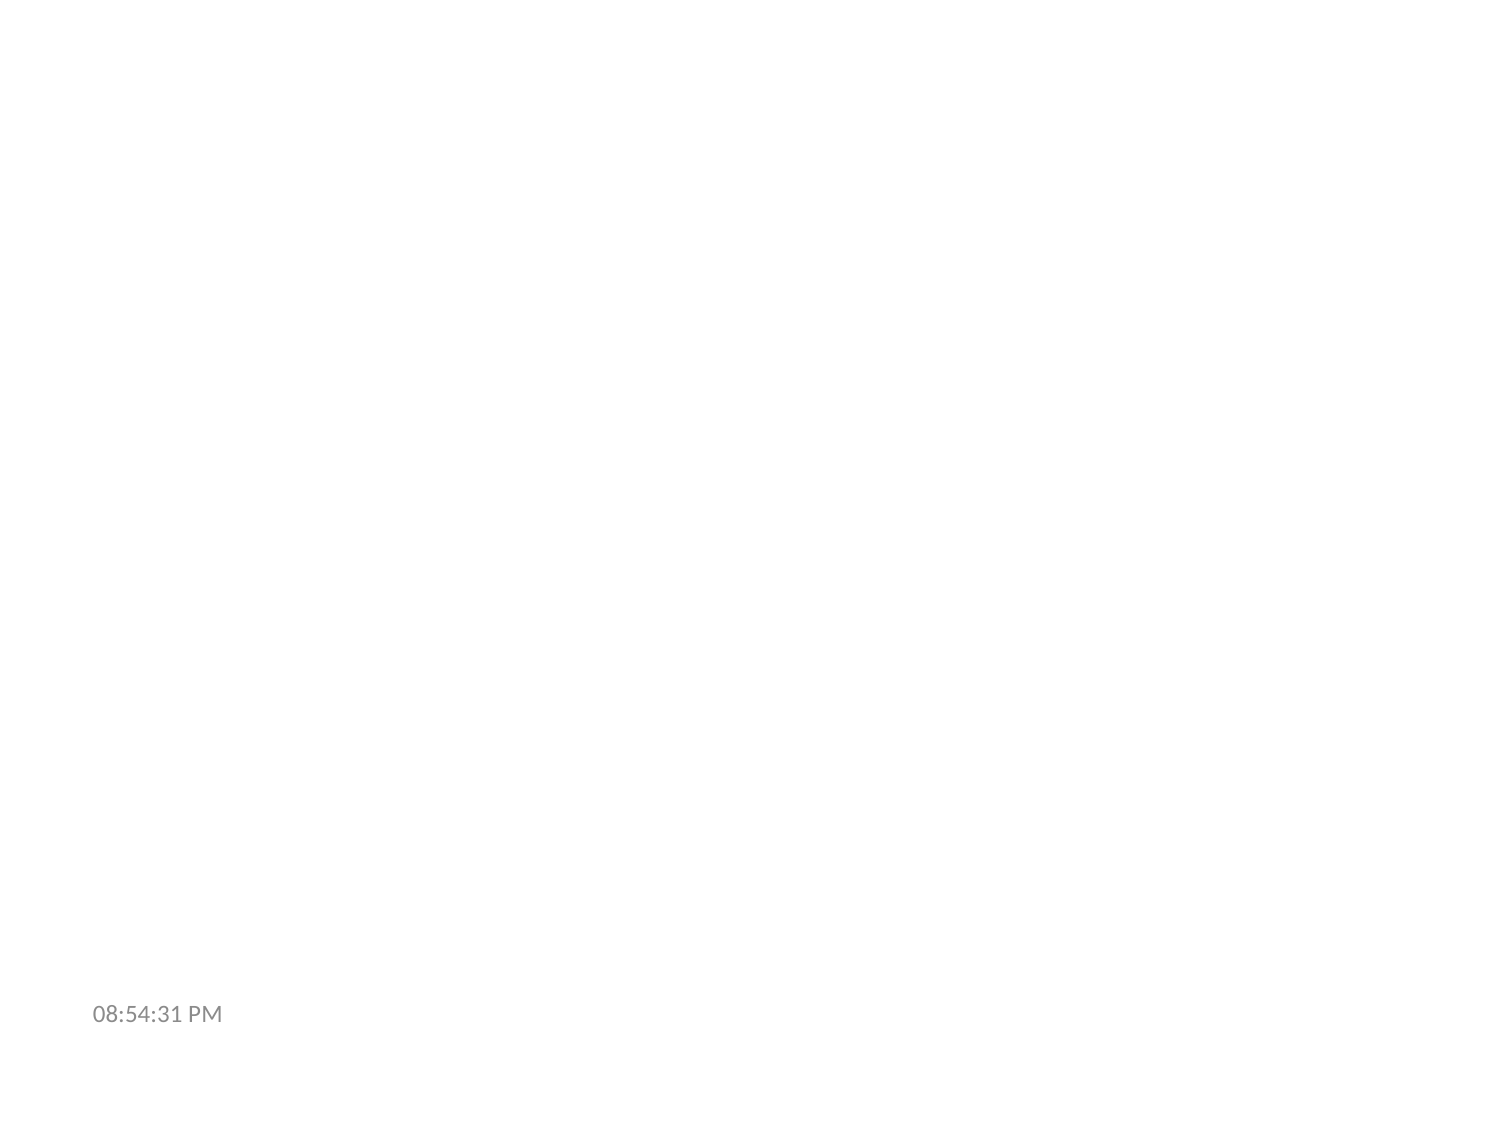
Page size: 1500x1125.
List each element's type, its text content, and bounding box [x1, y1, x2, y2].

text_box 3:35:09 PM [77, 982, 428, 1043]
